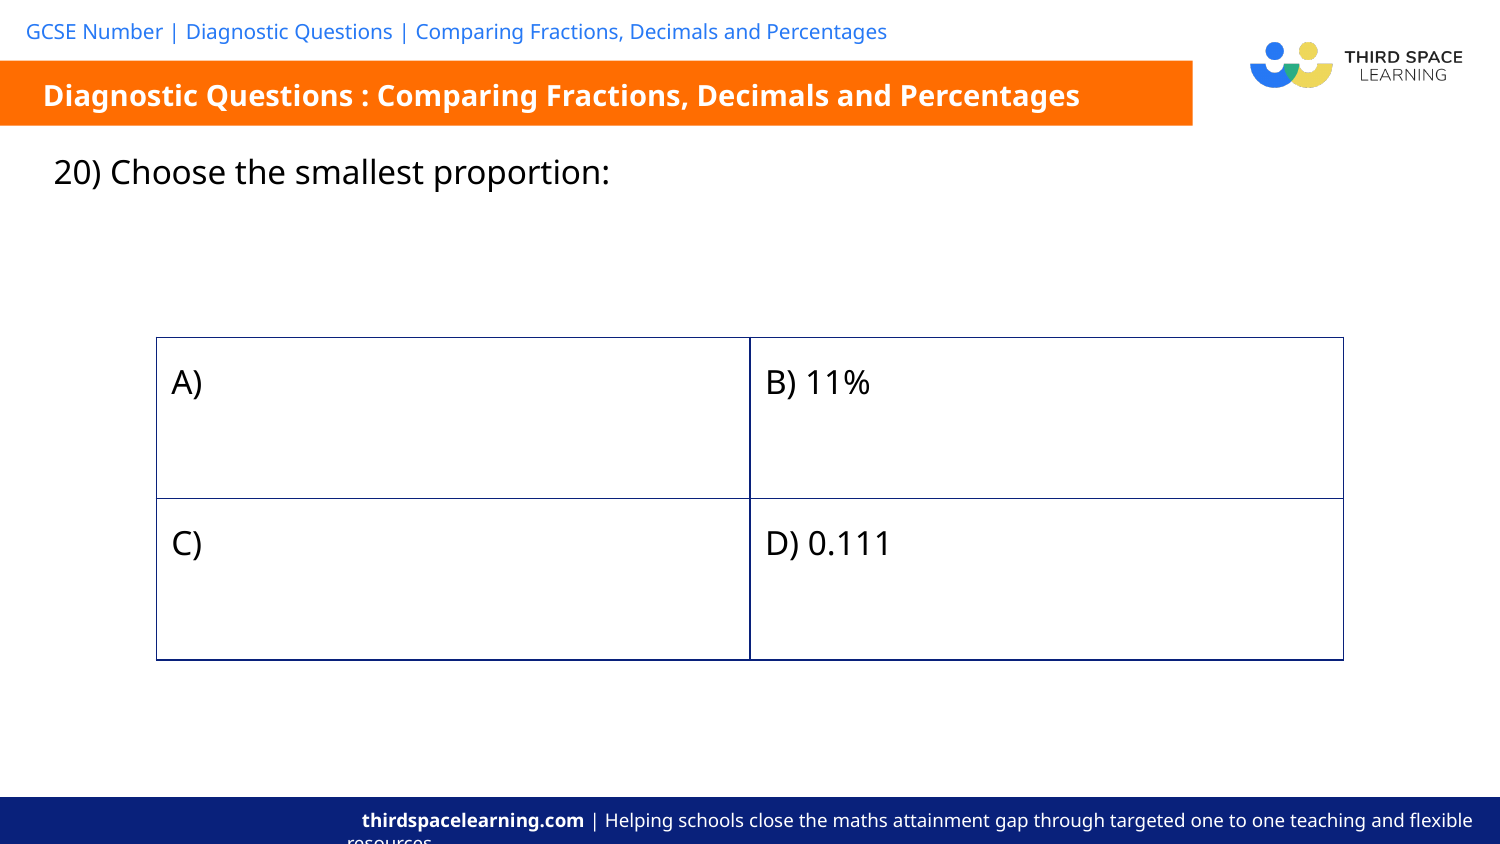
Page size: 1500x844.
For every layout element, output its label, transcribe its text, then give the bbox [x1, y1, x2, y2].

text_box Diagnostic Questions : Comparing Fractions, Decimals and Percentages [27, 61, 1200, 127]
picture [1250, 33, 1465, 99]
